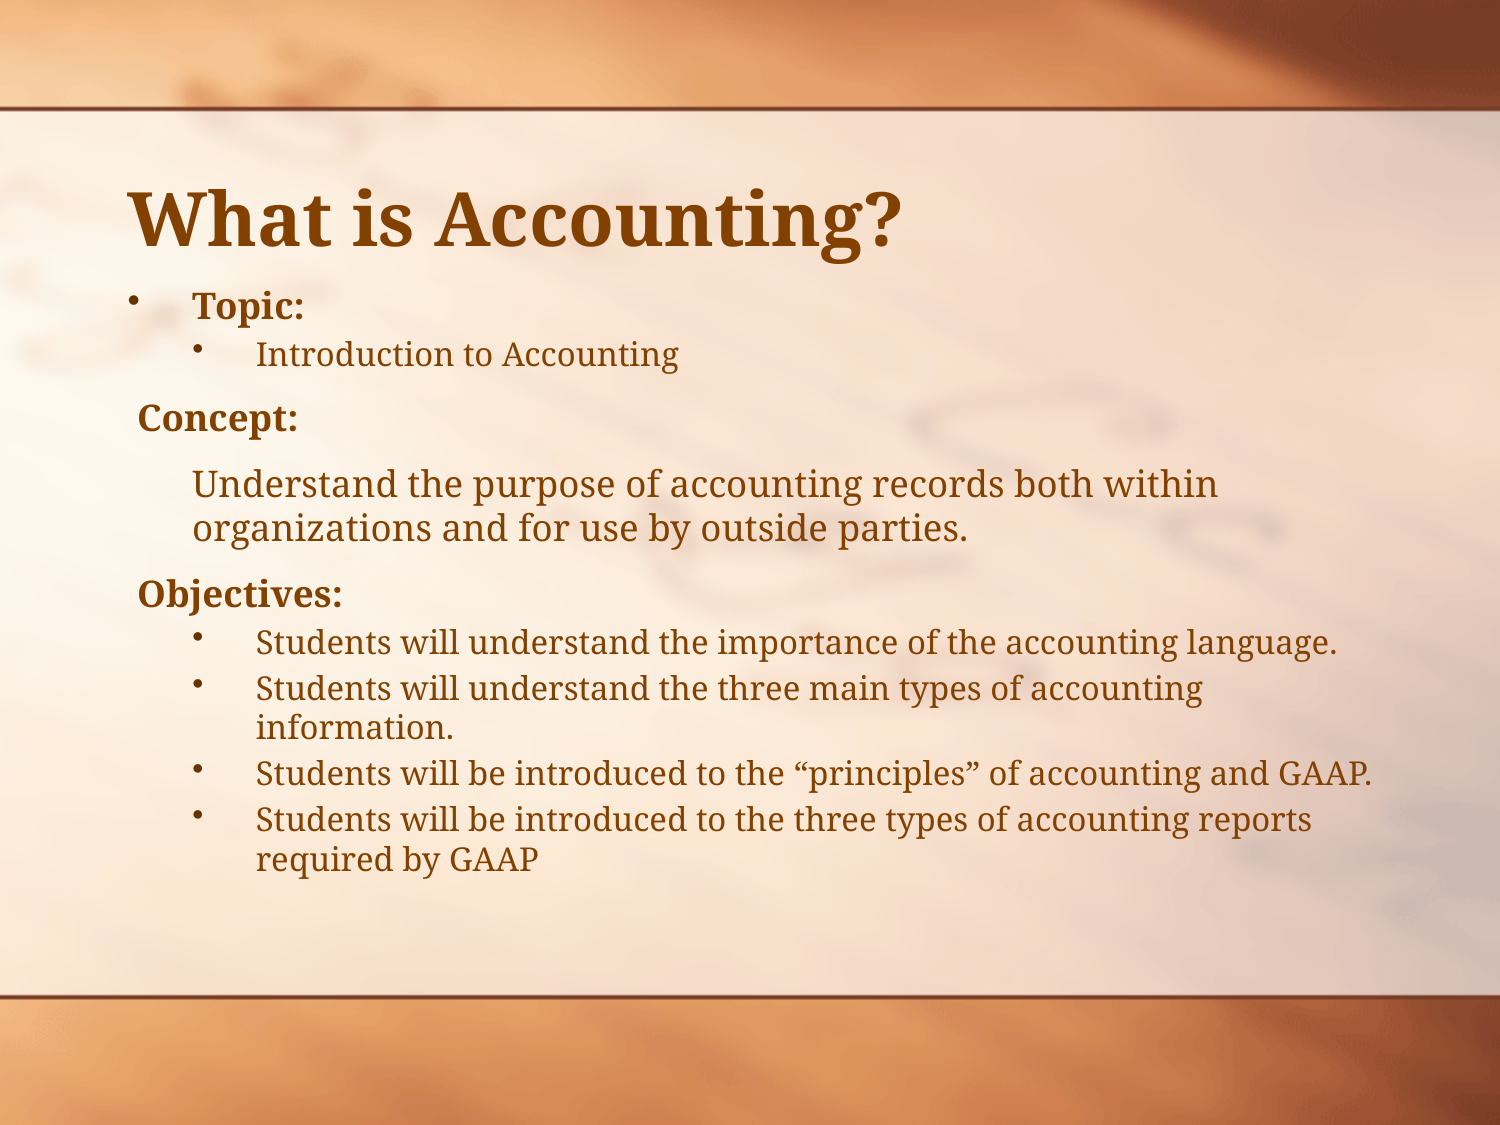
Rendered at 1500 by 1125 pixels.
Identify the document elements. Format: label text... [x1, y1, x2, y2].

picture [0, 0, 1500, 1125]
list Topic: Introduction to Accounting Concept: Understand the purpose of accounting records both within organizations and for use by outside parties. Objectives: Students will understand the importance of the accounting language. Students will understand the three main types of accounting information. Students will be introduced to the “principles” of accounting and GAAP. Students will be introduced to the three types of accounting reports required by GAAP [112, 274, 1413, 951]
title What is Accounting? [112, 124, 1413, 270]
